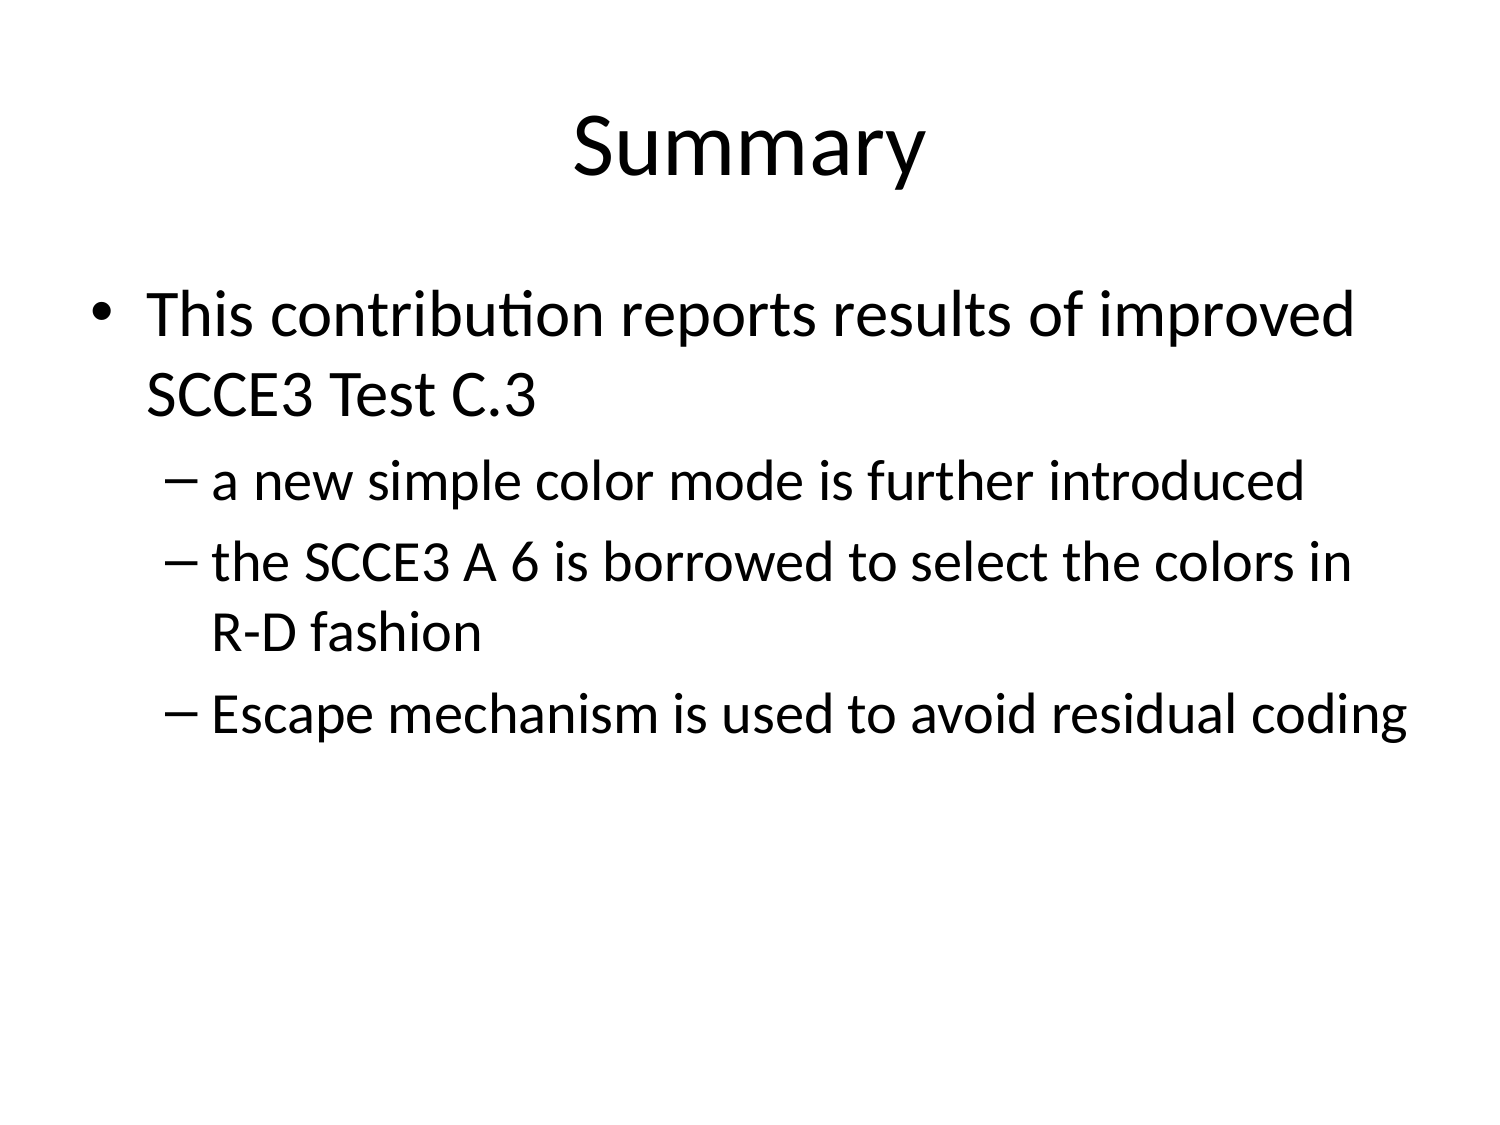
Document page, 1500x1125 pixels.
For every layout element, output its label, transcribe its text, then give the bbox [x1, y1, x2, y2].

list This contribution reports results of improved SCCE3 Test C.3 a new simple color mode is further introduced the SCCE3 A 6 is borrowed to select the colors in R-D fashion Escape mechanism is used to avoid residual coding [75, 262, 1425, 1005]
title Summary [75, 45, 1425, 233]
